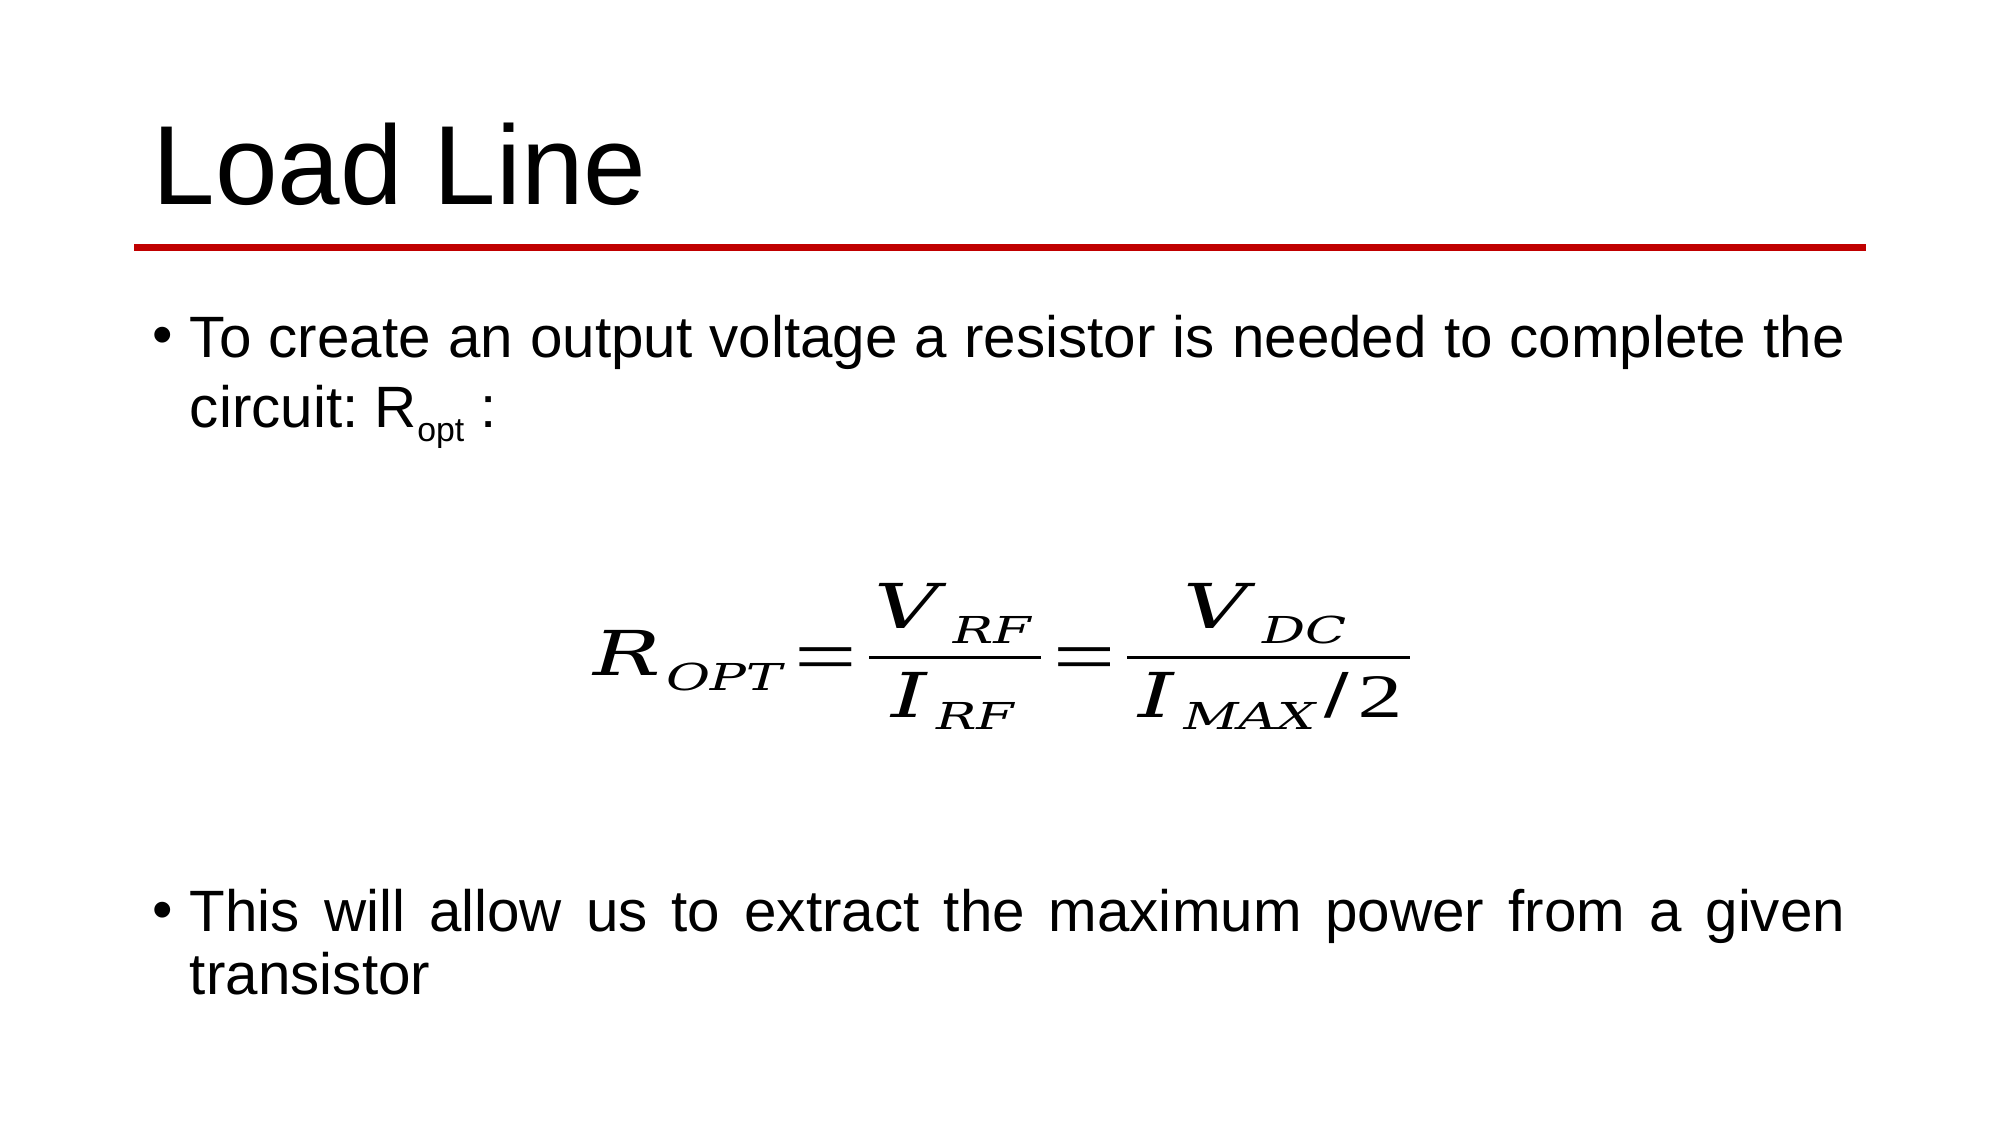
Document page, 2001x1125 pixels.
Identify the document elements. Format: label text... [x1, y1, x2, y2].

title Load Line [137, 59, 1863, 278]
list To create an output voltage a resistor is needed to complete the circuit: Ropt : This will allow us to extract the maximum power from a given transistor [137, 299, 1863, 1014]
